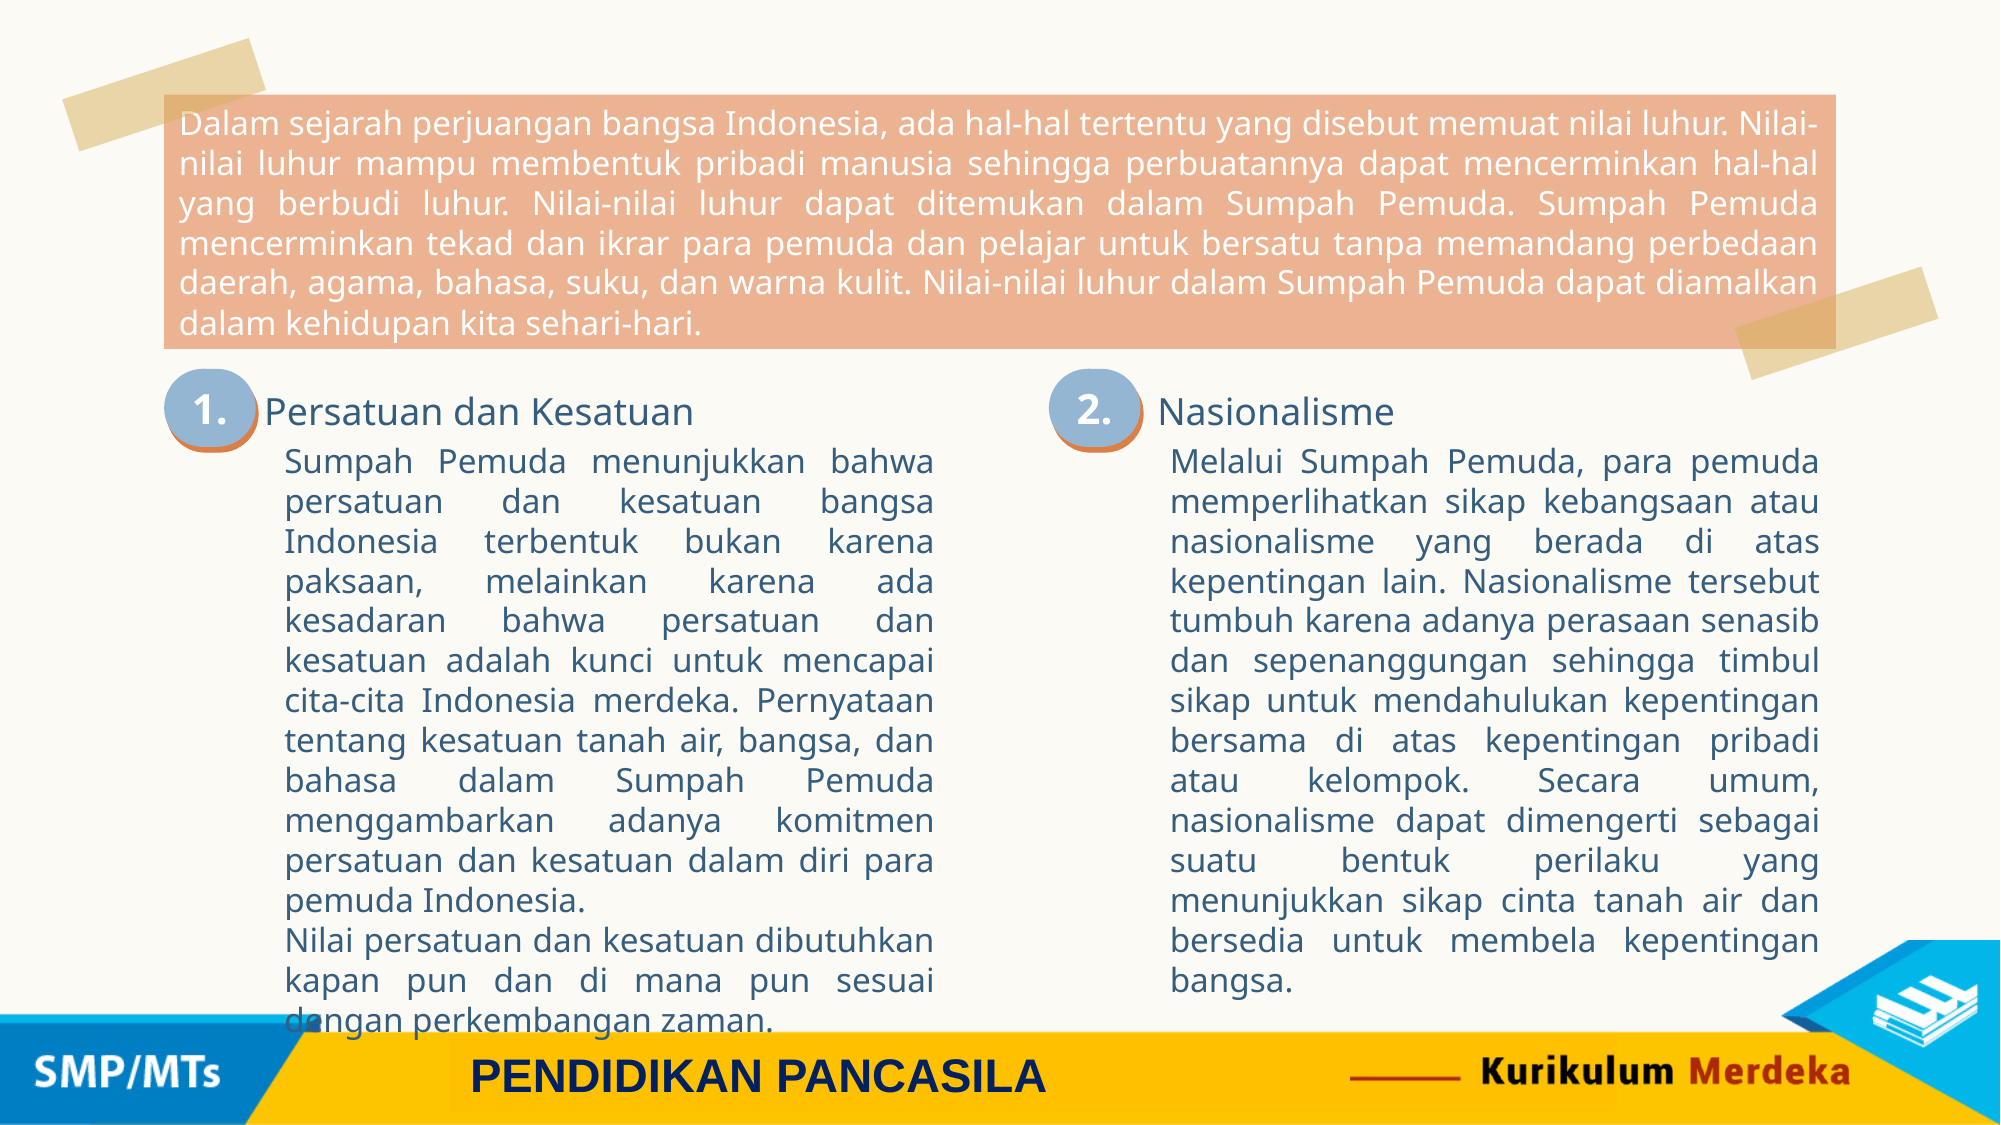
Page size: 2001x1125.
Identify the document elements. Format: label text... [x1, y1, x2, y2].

text_box Persatuan dan Kesatuan [249, 380, 710, 441]
text_box 2. [1048, 368, 1141, 447]
text_box [1734, 266, 1939, 381]
text_box Nasionalisme [1142, 380, 1410, 441]
text_box Dalam sejarah perjuangan bangsa Indonesia, ada hal-hal tertentu yang disebut memuat nilai luhur. Nilai-nilai luhur mampu membentuk pribadi manusia sehingga perbuatannya dapat mencerminkan hal-hal yang berbudi luhur. Nilai-nilai luhur dapat ditemukan dalam Sumpah Pemuda. Sumpah Pemuda mencerminkan tekad dan ikrar para pemuda dan pelajar untuk bersatu tanpa memandang perbedaan daerah, agama, bahasa, suku, dan warna kulit. Nilai-nilai luhur dalam Sumpah Pemuda dapat diamalkan dalam kehidupan kita sehari-hari. [164, 94, 1836, 349]
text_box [0, 940, 2000, 1125]
text_box [62, 37, 266, 152]
text_box Sumpah Pemuda menunjukkan bahwa persatuan dan kesatuan bangsa Indonesia terbentuk bukan karena paksaan, melainkan karena ada kesadaran bahwa persatuan dan kesatuan adalah kunci untuk mencapai cita-cita Indonesia merdeka. Pernyataan tentang kesatuan tanah air, bangsa, dan bahasa dalam Sumpah Pemuda menggambarkan adanya komitmen persatuan dan kesatuan dalam diri para pemuda Indonesia. Nilai persatuan dan kesatuan dibutuhkan kapan pun dan di mana pun sesuai dengan perkembangan zaman. [269, 432, 951, 940]
text_box 1. [164, 368, 249, 447]
text_box Melalui Sumpah Pemuda, para pemuda memperlihatkan sikap kebangsaan atau nasionalisme yang berada di atas kepentingan lain. Nasionalisme tersebut tumbuh karena adanya perasaan senasib dan sepenanggungan sehingga timbul sikap untuk mendahulukan kepentingan bersama di atas kepentingan pribadi atau kelompok. Secara umum, nasionalisme dapat dimengerti sebagai suatu bentuk perilaku yang menunjukkan sikap cinta tanah air dan bersedia untuk membela kepentingan bangsa. [1155, 432, 1836, 940]
